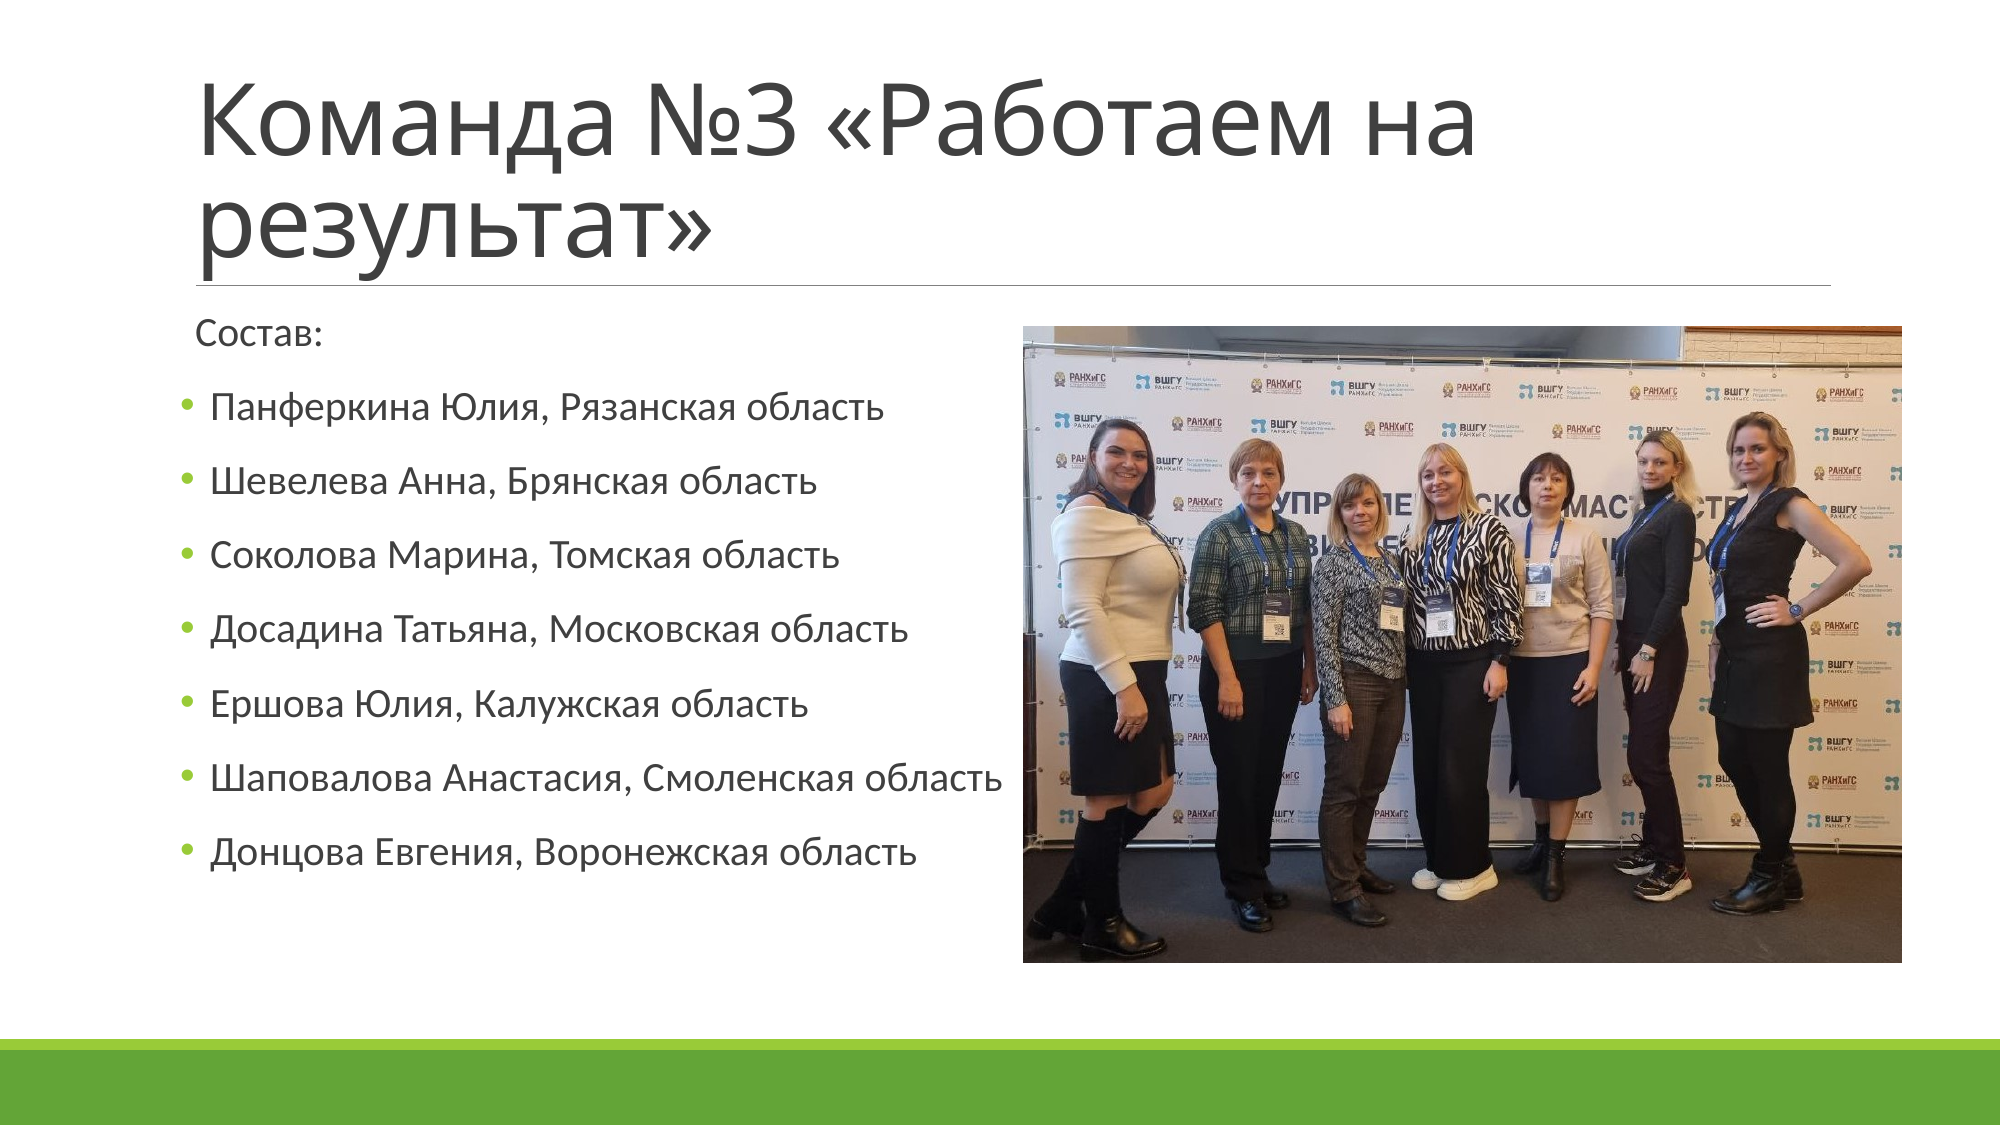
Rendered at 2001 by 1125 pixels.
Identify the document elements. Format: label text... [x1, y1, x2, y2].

picture [1022, 326, 1902, 964]
title Команда №3 «Работаем на результат» [180, 47, 1830, 285]
list Состав: Панферкина Юлия, Рязанская область Шевелева Анна, Брянская область Соколова Марина, Томская область Досадина Татьяна, Московская область Ершова Юлия, Калужская область Шаповалова Анастасия, Смоленская область Донцова Евгения, Воронежская область [180, 302, 1830, 963]
